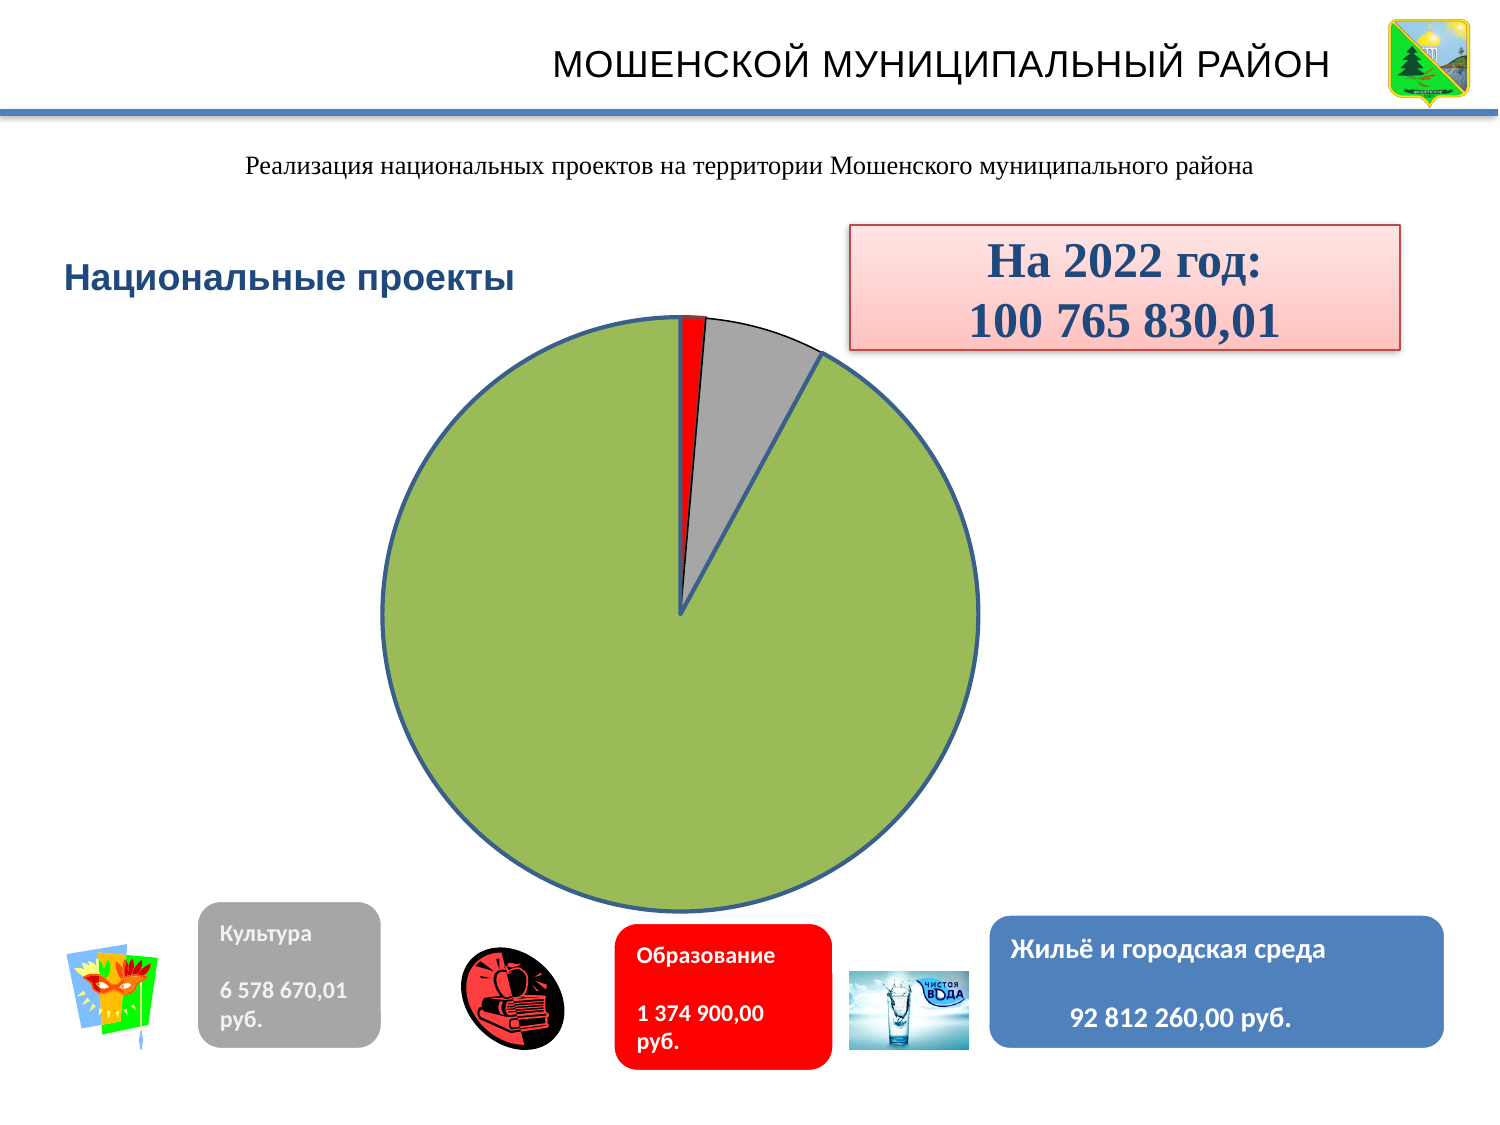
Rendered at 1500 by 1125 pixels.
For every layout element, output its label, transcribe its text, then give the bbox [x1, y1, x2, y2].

text_box На 2022 год: 100 765 830,01 [849, 224, 1401, 351]
picture [459, 947, 566, 1051]
chart [66, 249, 1458, 914]
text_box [612, 921, 835, 1073]
picture [849, 970, 969, 1051]
text_box Национальные проекты [66, 249, 87, 300]
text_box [987, 913, 1447, 1051]
title Реализация национальных проектов на территории Мошенского муниципального района [75, 123, 1425, 188]
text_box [195, 899, 384, 1051]
picture [1387, 17, 1471, 109]
picture [66, 943, 159, 1051]
text_box МОШЕНСКОЙ МУНИЦИПАЛЬНЫЙ РАЙОН [537, 32, 1363, 93]
